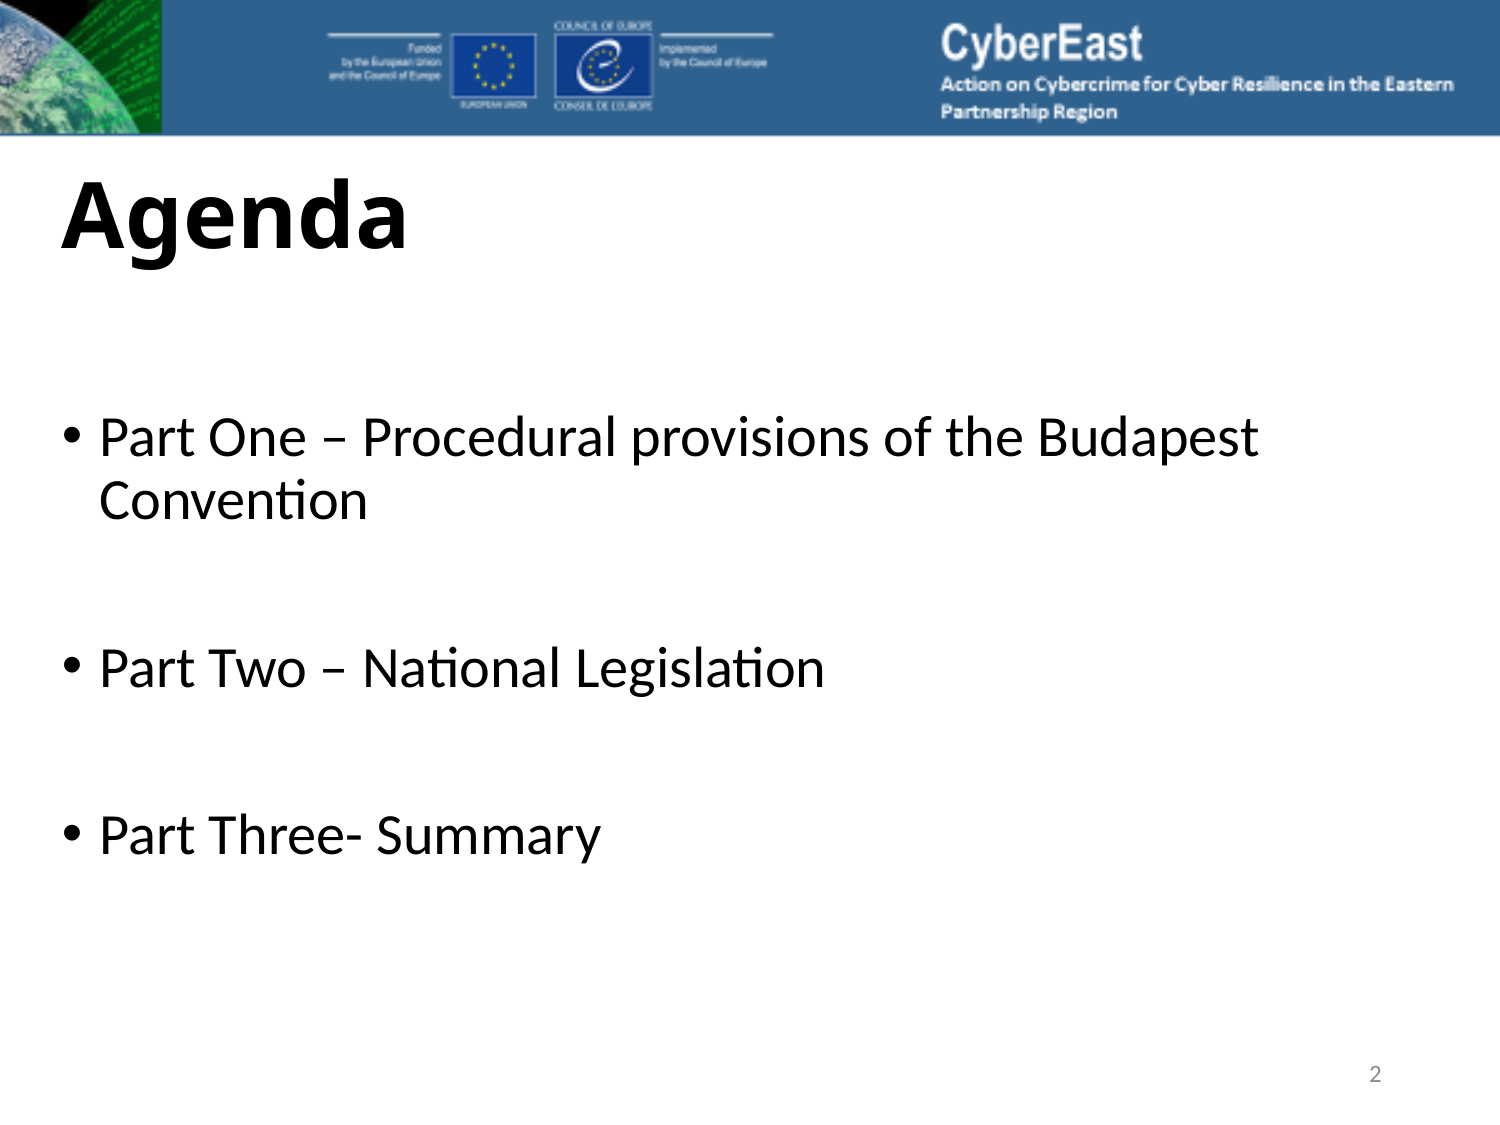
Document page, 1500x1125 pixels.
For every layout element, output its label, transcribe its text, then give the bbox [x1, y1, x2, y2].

list Part One – Procedural provisions of the Budapest Convention Part Two – National Legislation Part Three- Summary [46, 308, 1444, 1125]
picture [0, 0, 1500, 1125]
slide_number 2 [1059, 1042, 1397, 1103]
title Agenda [46, 148, 1397, 290]
